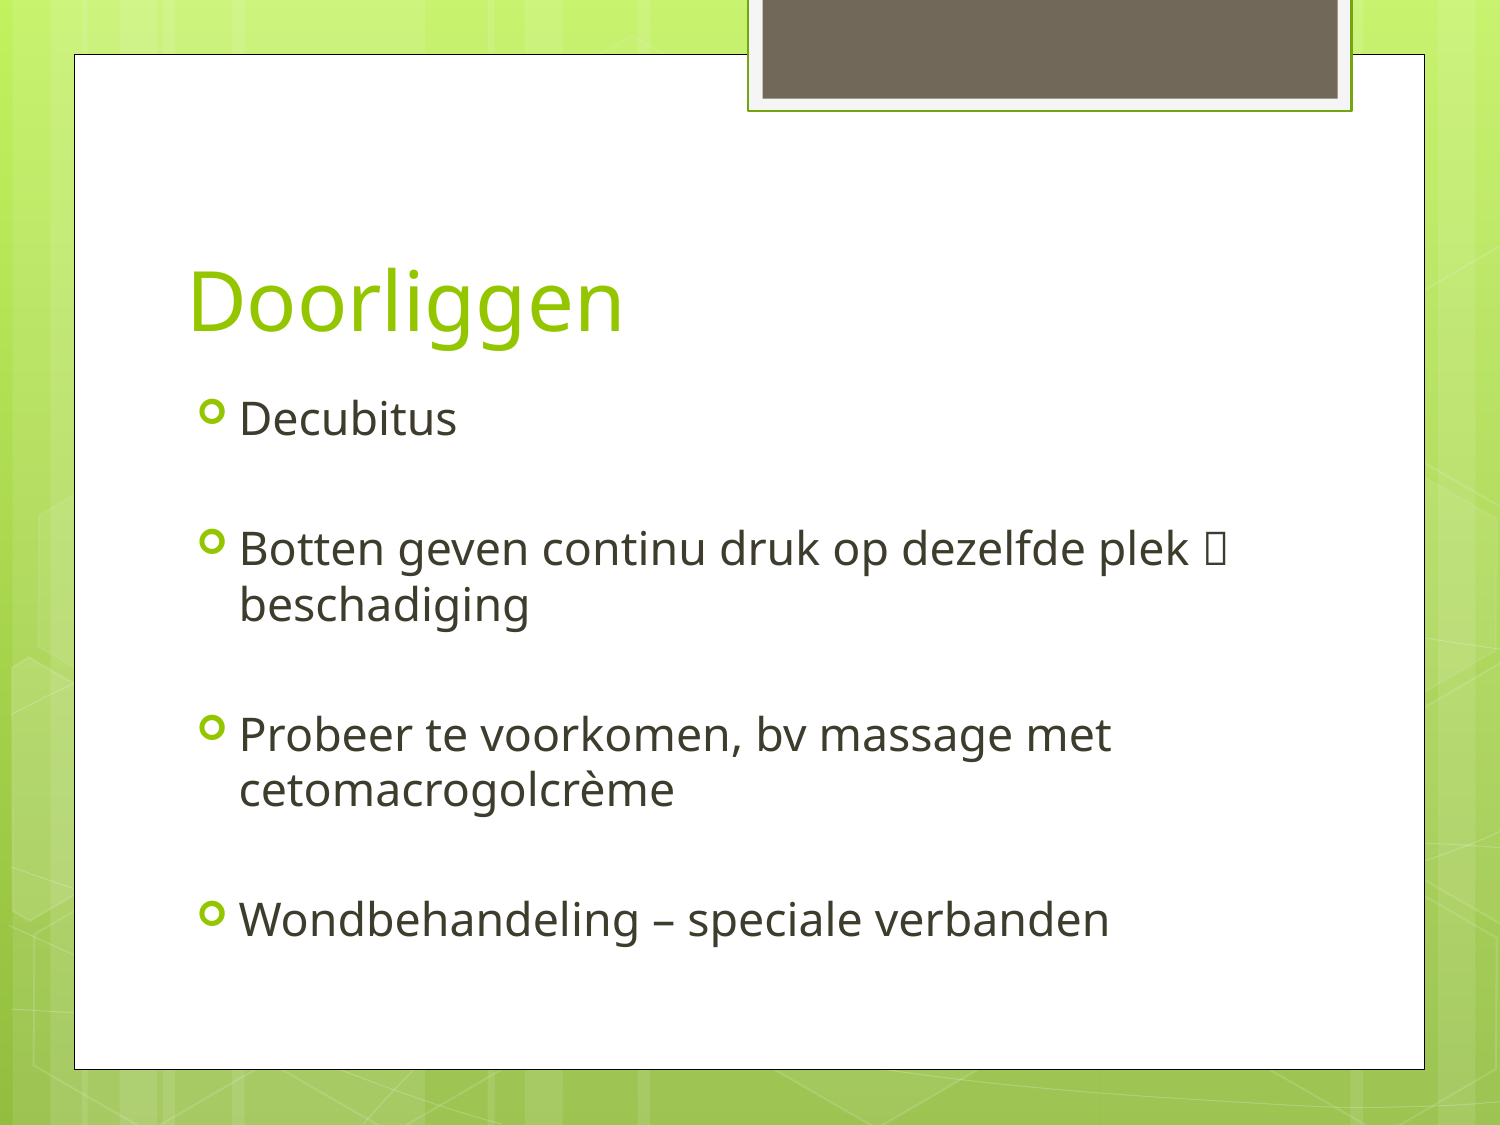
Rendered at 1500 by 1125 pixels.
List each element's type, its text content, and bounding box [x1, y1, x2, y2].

list Decubitus Botten geven continu druk op dezelfde plek  beschadiging Probeer te voorkomen, bv massage met cetomacrogolcrème Wondbehandeling – speciale verbanden [171, 381, 1283, 957]
title Doorliggen [171, 168, 1324, 357]
